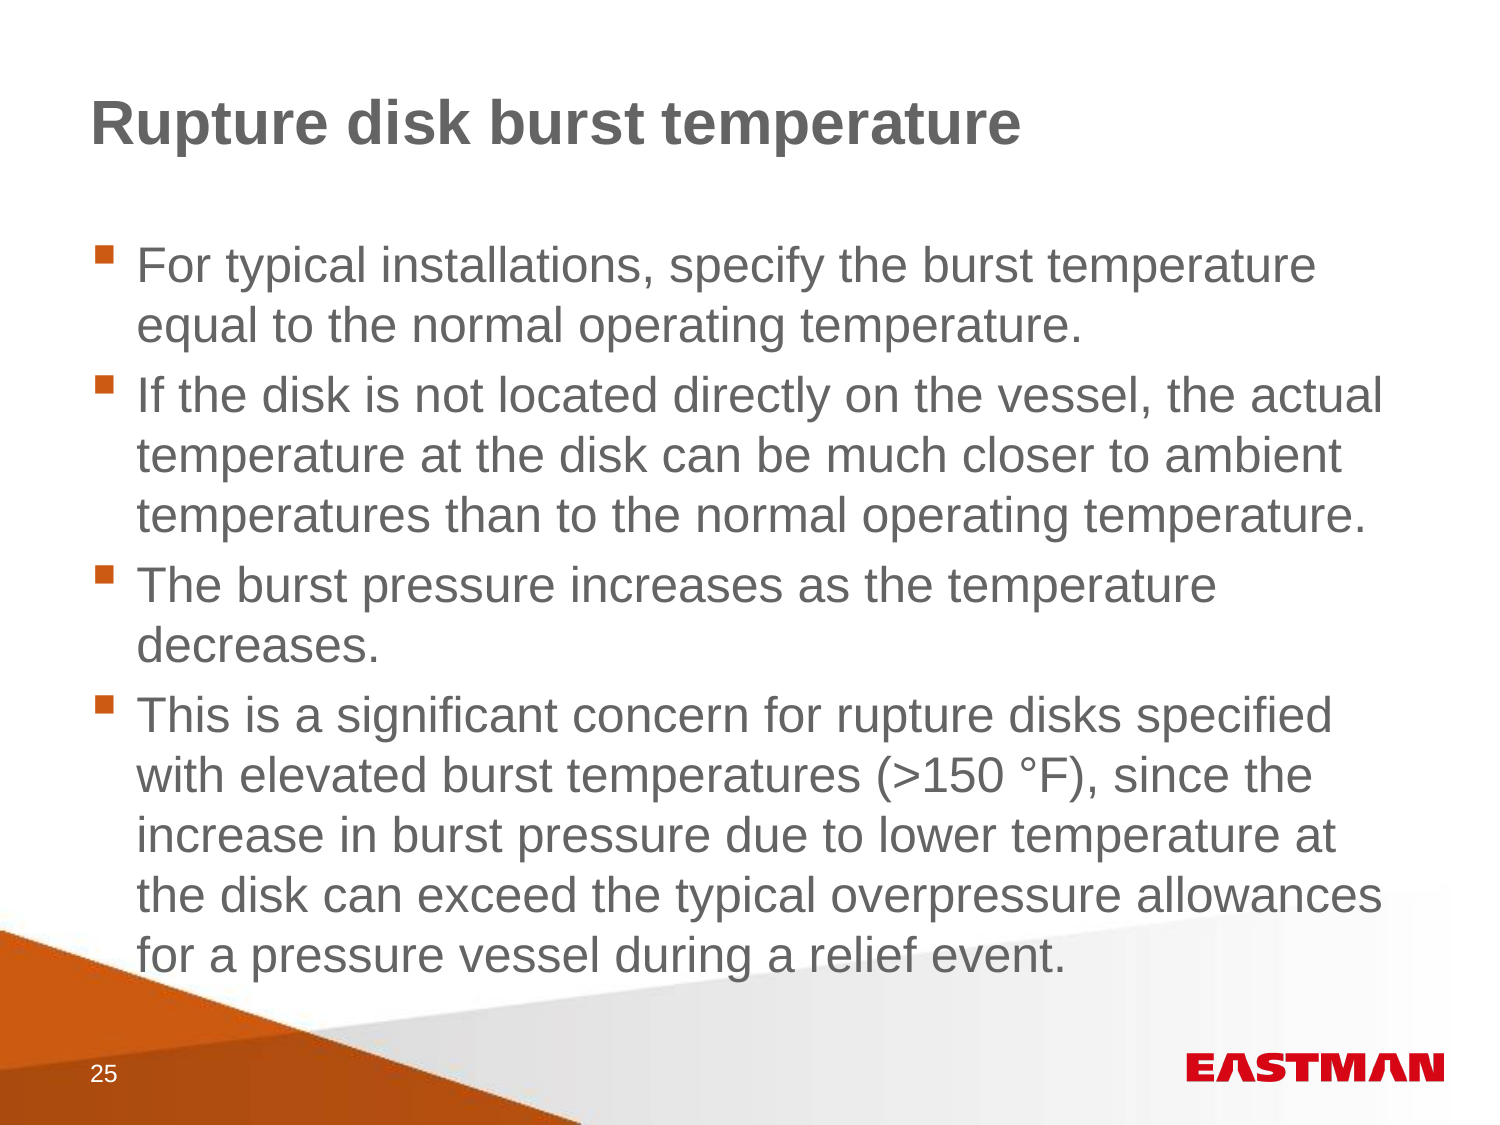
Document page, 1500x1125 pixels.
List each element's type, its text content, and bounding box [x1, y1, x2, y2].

slide_number 25 [75, 1042, 150, 1103]
title Rupture disk burst temperature [75, 75, 1425, 224]
list For typical installations, specify the burst temperature equal to the normal operating temperature. If the disk is not located directly on the vessel, the actual temperature at the disk can be much closer to ambient temperatures than to the normal operating temperature. The burst pressure increases as the temperature decreases. This is a significant concern for rupture disks specified with elevated burst temperatures (>150 °F), since the increase in burst pressure due to lower temperature at the disk can exceed the typical overpressure allowances for a pressure vessel during a relief event. [75, 224, 1425, 1005]
picture [0, 859, 1500, 1125]
